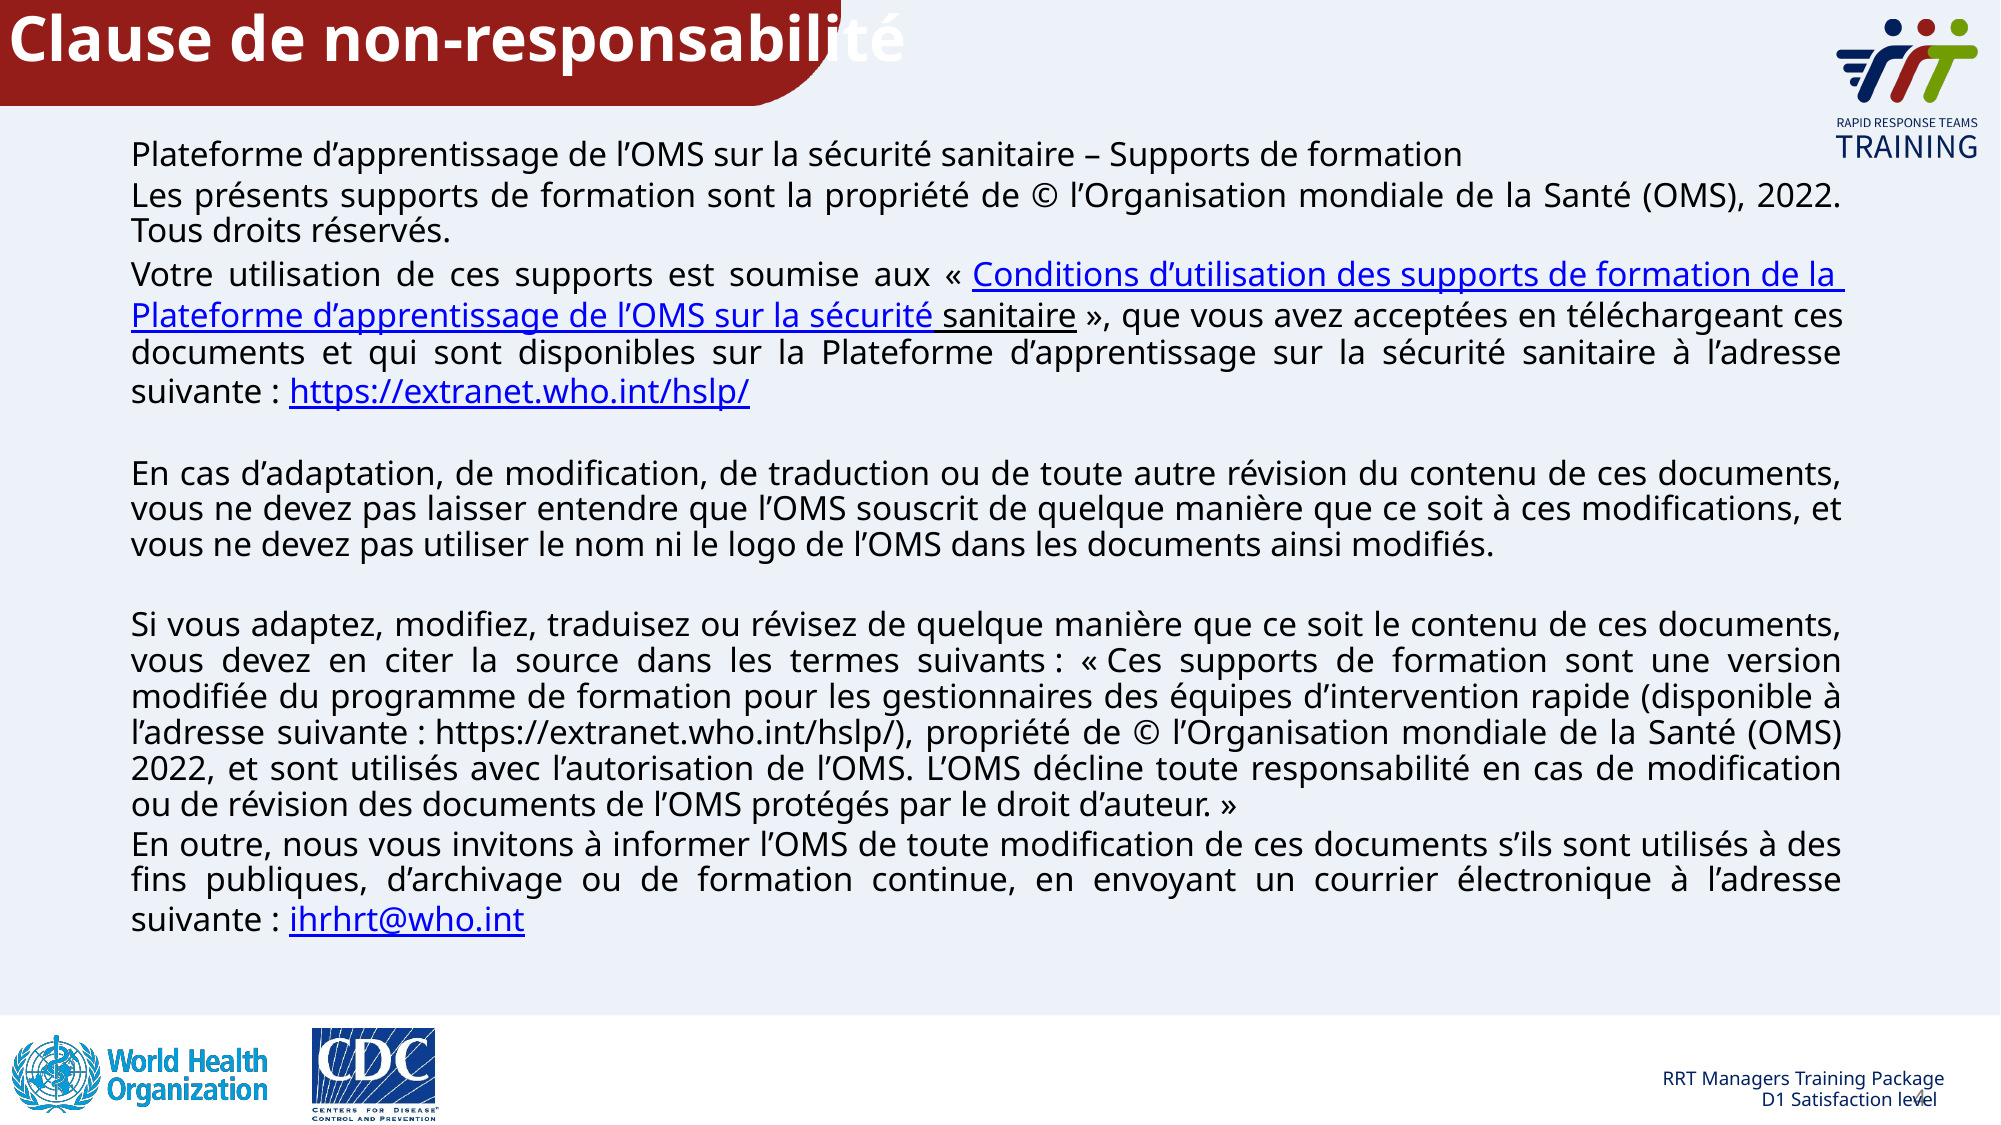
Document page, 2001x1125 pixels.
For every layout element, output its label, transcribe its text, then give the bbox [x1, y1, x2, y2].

picture [46, 1056, 54, 1062]
picture [12, 1083, 48, 1113]
picture [30, 1083, 37, 1091]
picture [312, 1028, 439, 1121]
picture [71, 1053, 90, 1091]
picture [1835, 19, 1978, 167]
list Clause de non-responsabilité [0, 0, 1513, 103]
list Plateforme d’apprentissage de l’OMS sur la sécurité sanitaire – Supports de formation Les présents supports de formation sont la propriété de © l’Organisation mondiale de la Santé (OMS), 2022. Tous droits réservés. Votre utilisation de ces supports est soumise aux « Conditions d’utilisation des supports de formation de la Plateforme d’apprentissage de l’OMS sur la sécurité sanitaire », que vous avez acceptées en téléchargeant ces documents et qui sont disponibles sur la Plateforme d’apprentissage sur la sécurité sanitaire à l’adresse suivante : https://extranet.who.int/hslp/ En cas d’adaptation, de modification, de traduction ou de toute autre révision du contenu de ces documents, vous ne devez pas laisser entendre que l’OMS souscrit de quelque manière que ce soit à ces modifications, et vous ne devez pas utiliser le nom ni le logo de l’OMS dans les documents ainsi modifiés. Si vous adaptez, modifiez, traduisez ou révisez de quelque manière que ce soit le contenu de ces documents, vous devez en citer la source dans les termes suivants : « Ces supports de formation sont une version modifiée du programme de formation pour les gestionnaires des équipes d’intervention rapide (disponible à l’adresse suivante : https://extranet.who.int/hslp/), propriété de © l’Organisation mondiale de la Santé (OMS) 2022, et sont utilisés avec l’autorisation de l’OMS. L’OMS décline toute responsabilité en cas de modification ou de révision des documents de l’OMS protégés par le droit d’auteur. » En outre, nous vous invitons à informer l’OMS de toute modification de ces documents sʼils sont utilisés à des fins publiques, d’archivage ou de formation continue, en envoyant un courrier électronique à l’adresse suivante : ihrhrt@who.int [130, 137, 1846, 993]
picture [12, 1035, 54, 1068]
picture [22, 1062, 26, 1077]
picture [24, 1054, 36, 1087]
picture [40, 1062, 47, 1070]
picture [59, 1035, 267, 1113]
picture [50, 1108, 62, 1113]
picture [36, 1088, 78, 1105]
picture [34, 1054, 43, 1078]
